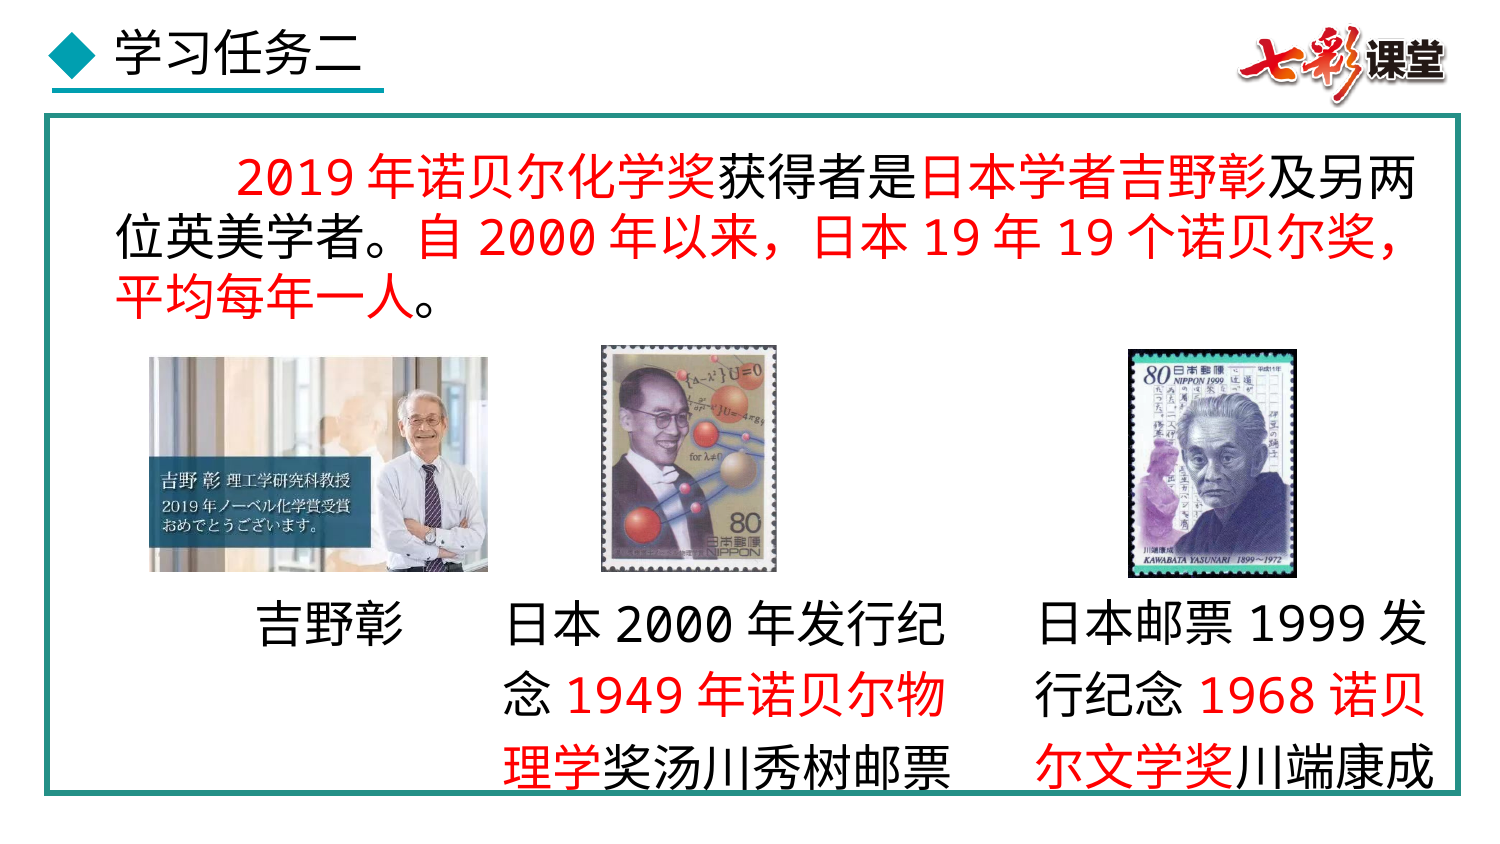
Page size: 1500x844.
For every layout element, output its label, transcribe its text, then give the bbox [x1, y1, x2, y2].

text_box 日本邮票1999发行纪念1968诺贝尔文学奖川端康成 [1020, 571, 1469, 803]
text_box 日本2000年发行纪念1949年诺贝尔物理学奖汤川秀树邮票 [487, 572, 975, 804]
picture [147, 355, 488, 572]
text_box [46, 114, 1459, 794]
picture [1234, 20, 1451, 108]
picture [600, 344, 778, 572]
picture [1127, 348, 1298, 578]
text_box 吉野彰 [239, 585, 420, 661]
text_box 2019年诺贝尔化学奖获得者是日本学者吉野彰及另两位英美学者。自2000年以来，日本19年19个诺贝尔奖，平均每年一人。 [100, 138, 1453, 334]
